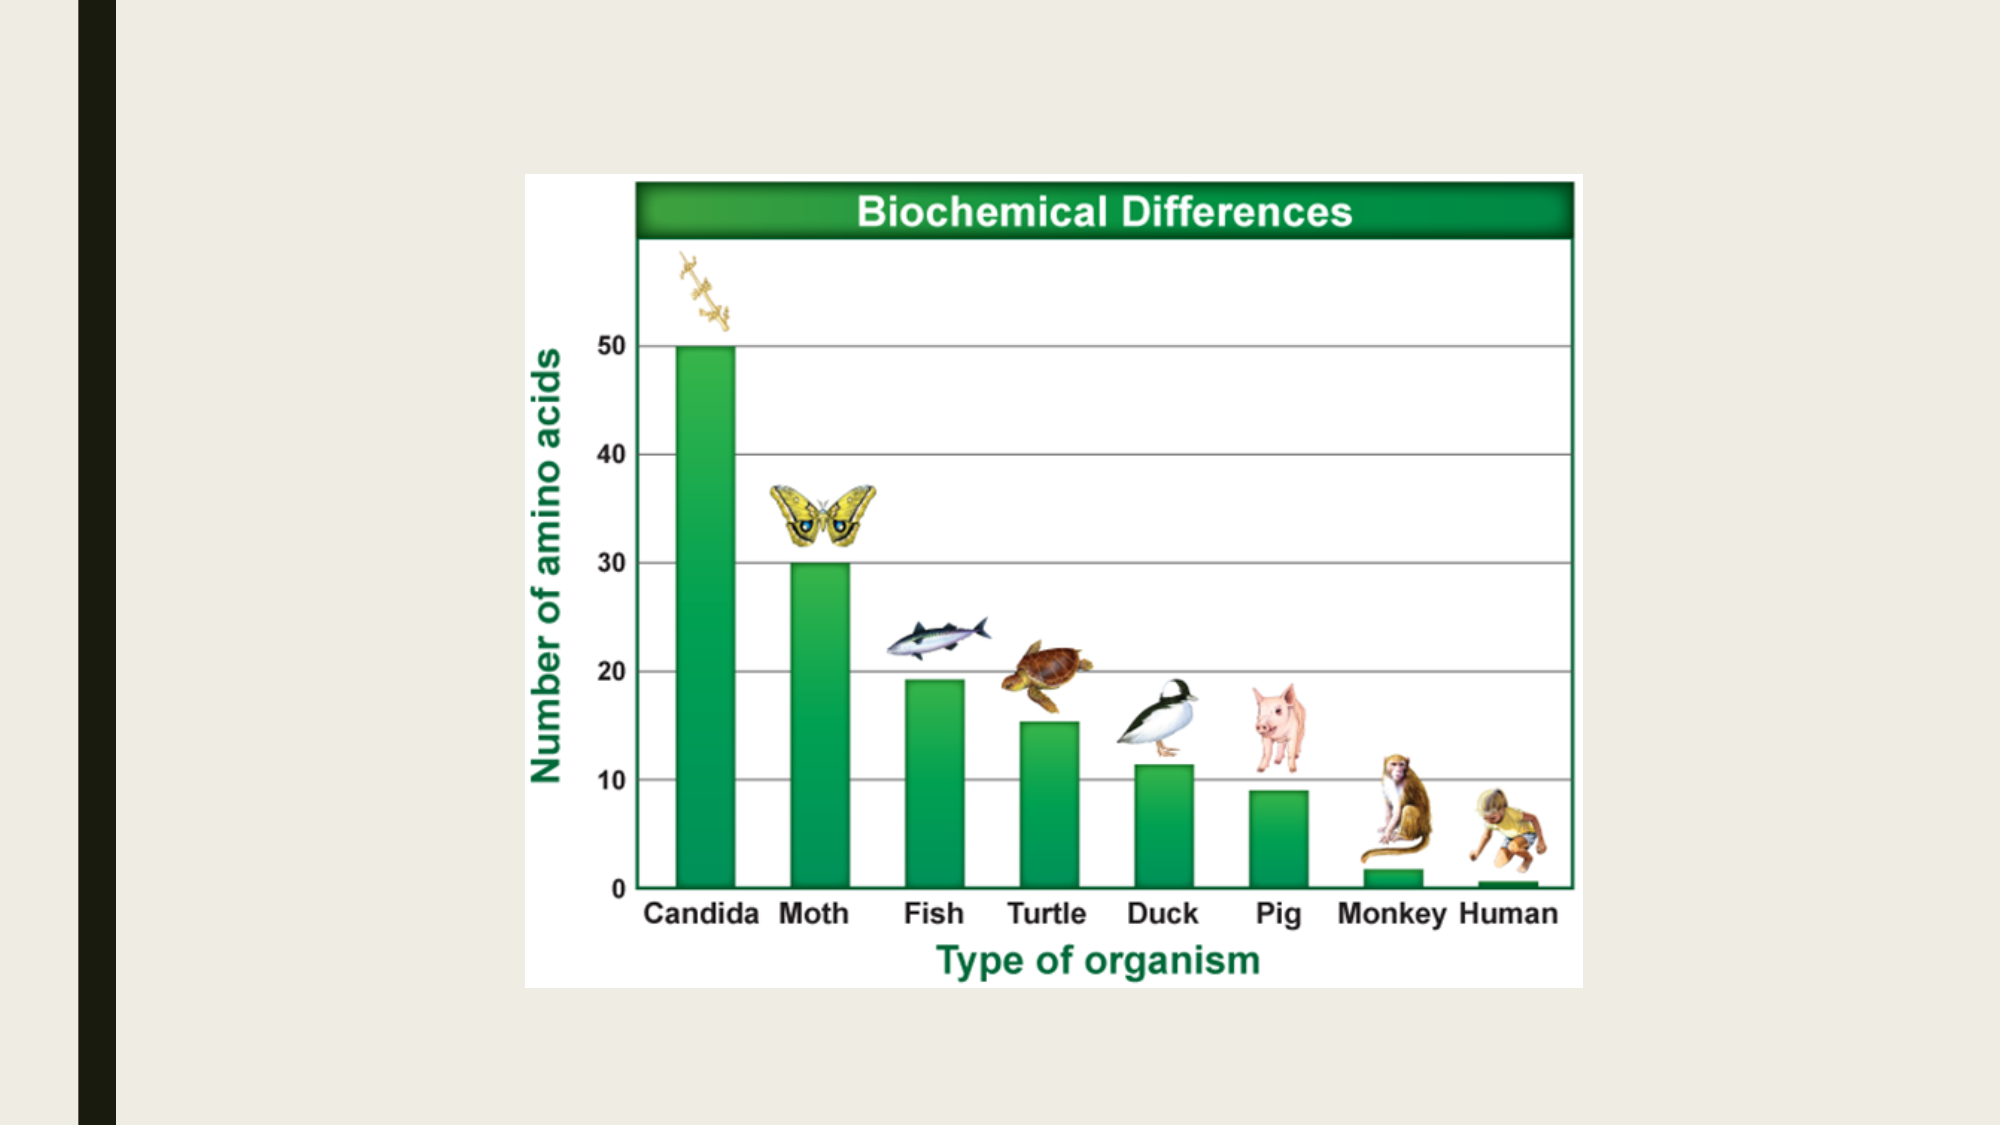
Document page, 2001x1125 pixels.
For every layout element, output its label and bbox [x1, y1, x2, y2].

list [387, 174, 1721, 988]
